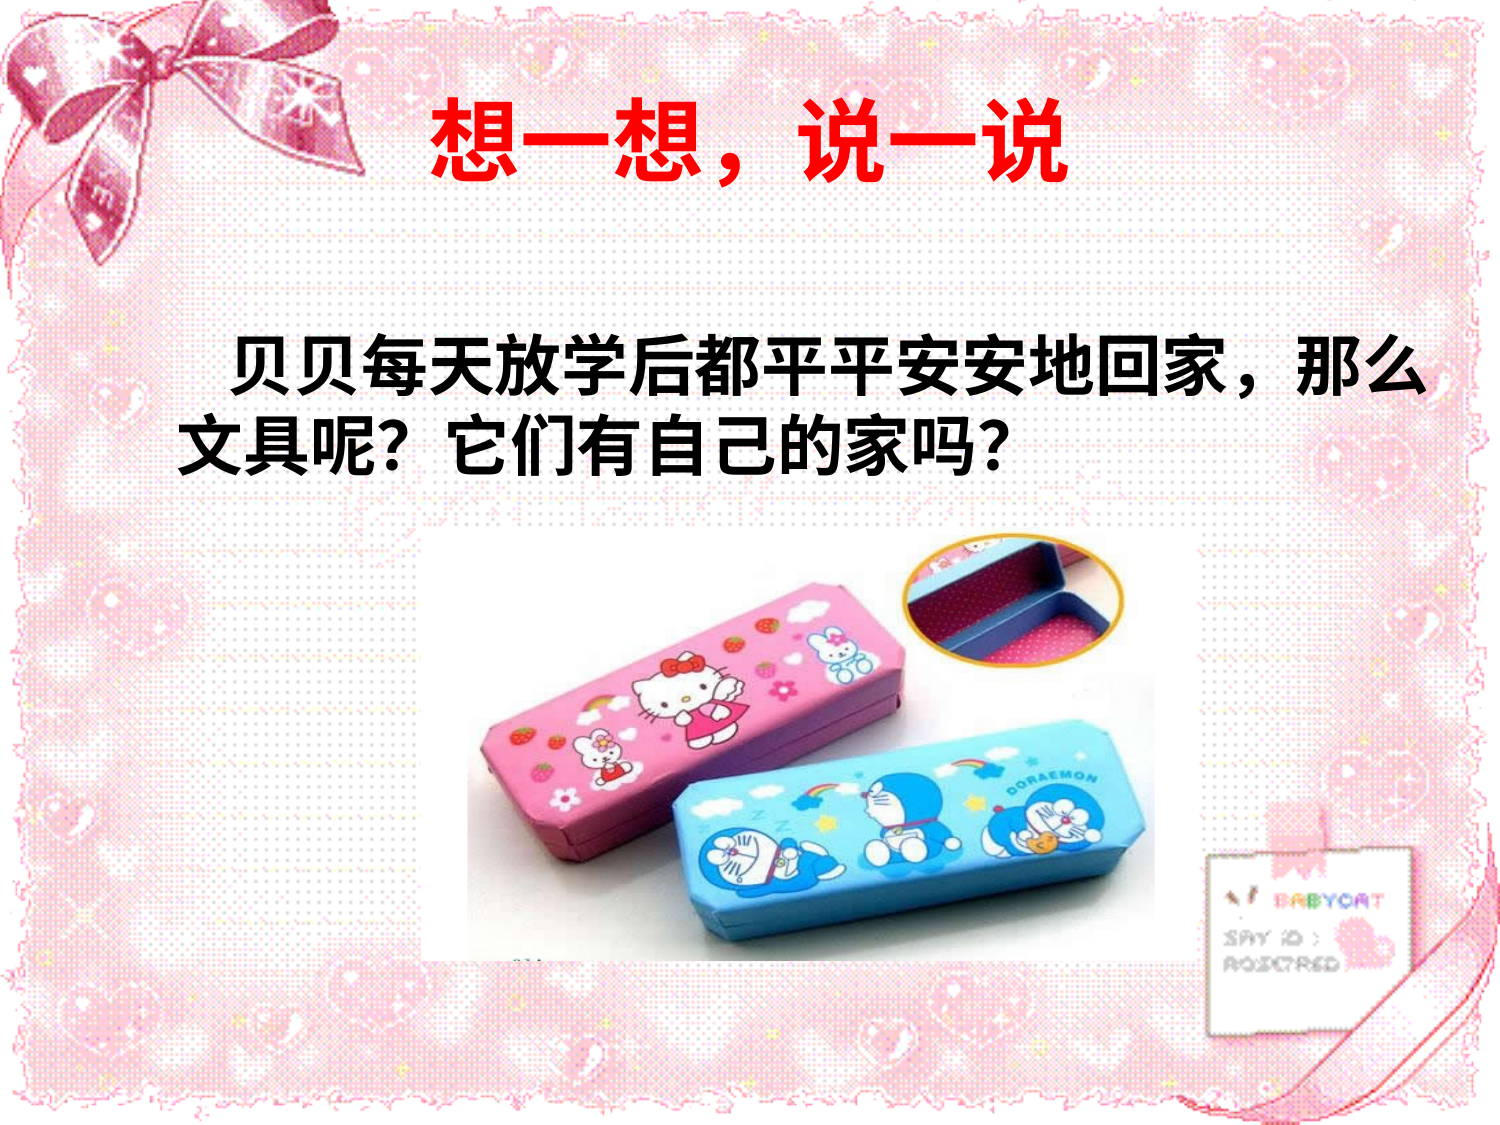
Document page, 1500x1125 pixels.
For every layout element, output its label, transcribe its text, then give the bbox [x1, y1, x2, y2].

list 贝贝每天放学后都平平安安地回家，那么文具呢？它们有自己的家吗？ [105, 316, 1456, 1059]
title 想一想，说一说 [75, 45, 1425, 233]
picture [0, 0, 1500, 1125]
